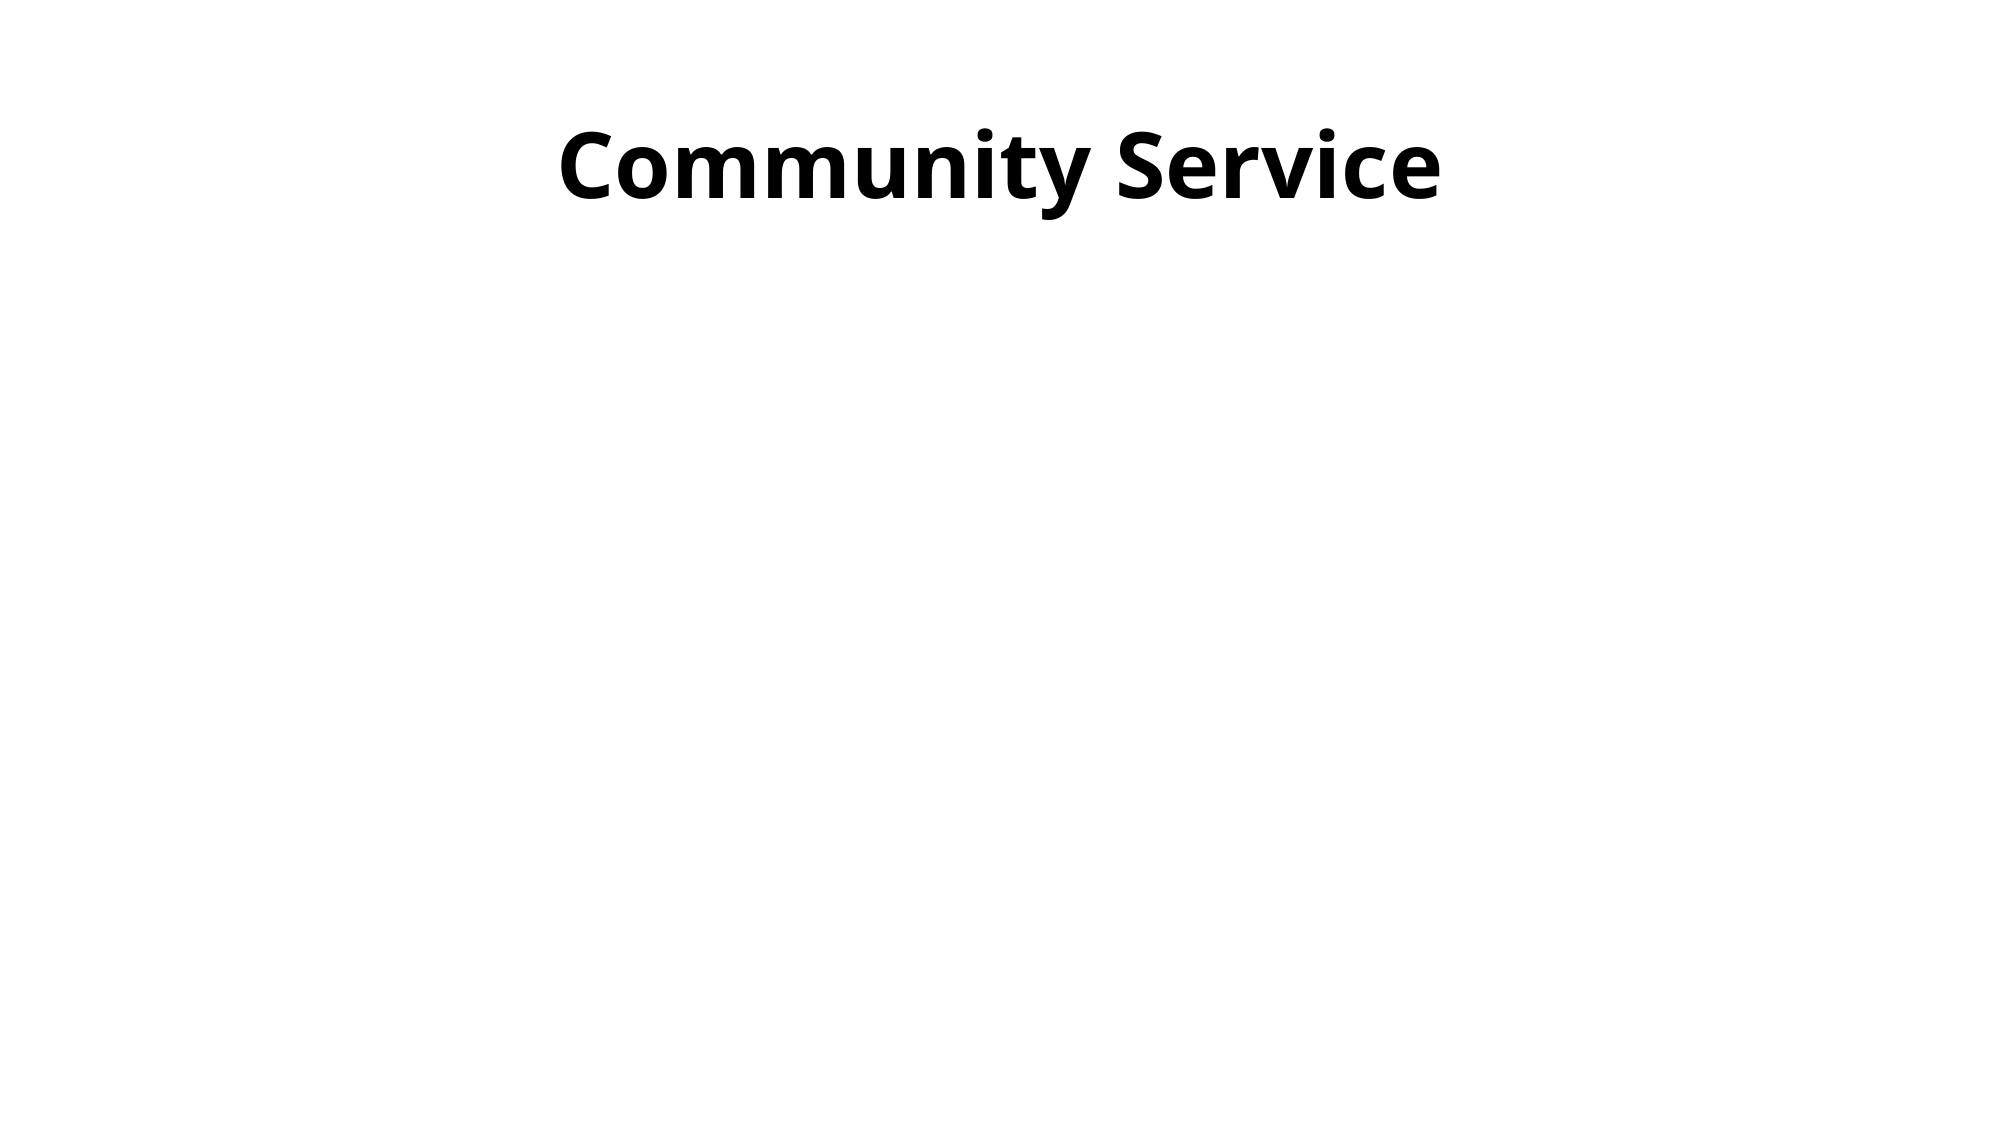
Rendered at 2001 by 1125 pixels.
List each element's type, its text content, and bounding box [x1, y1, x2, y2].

title Community Service [137, 59, 1863, 278]
